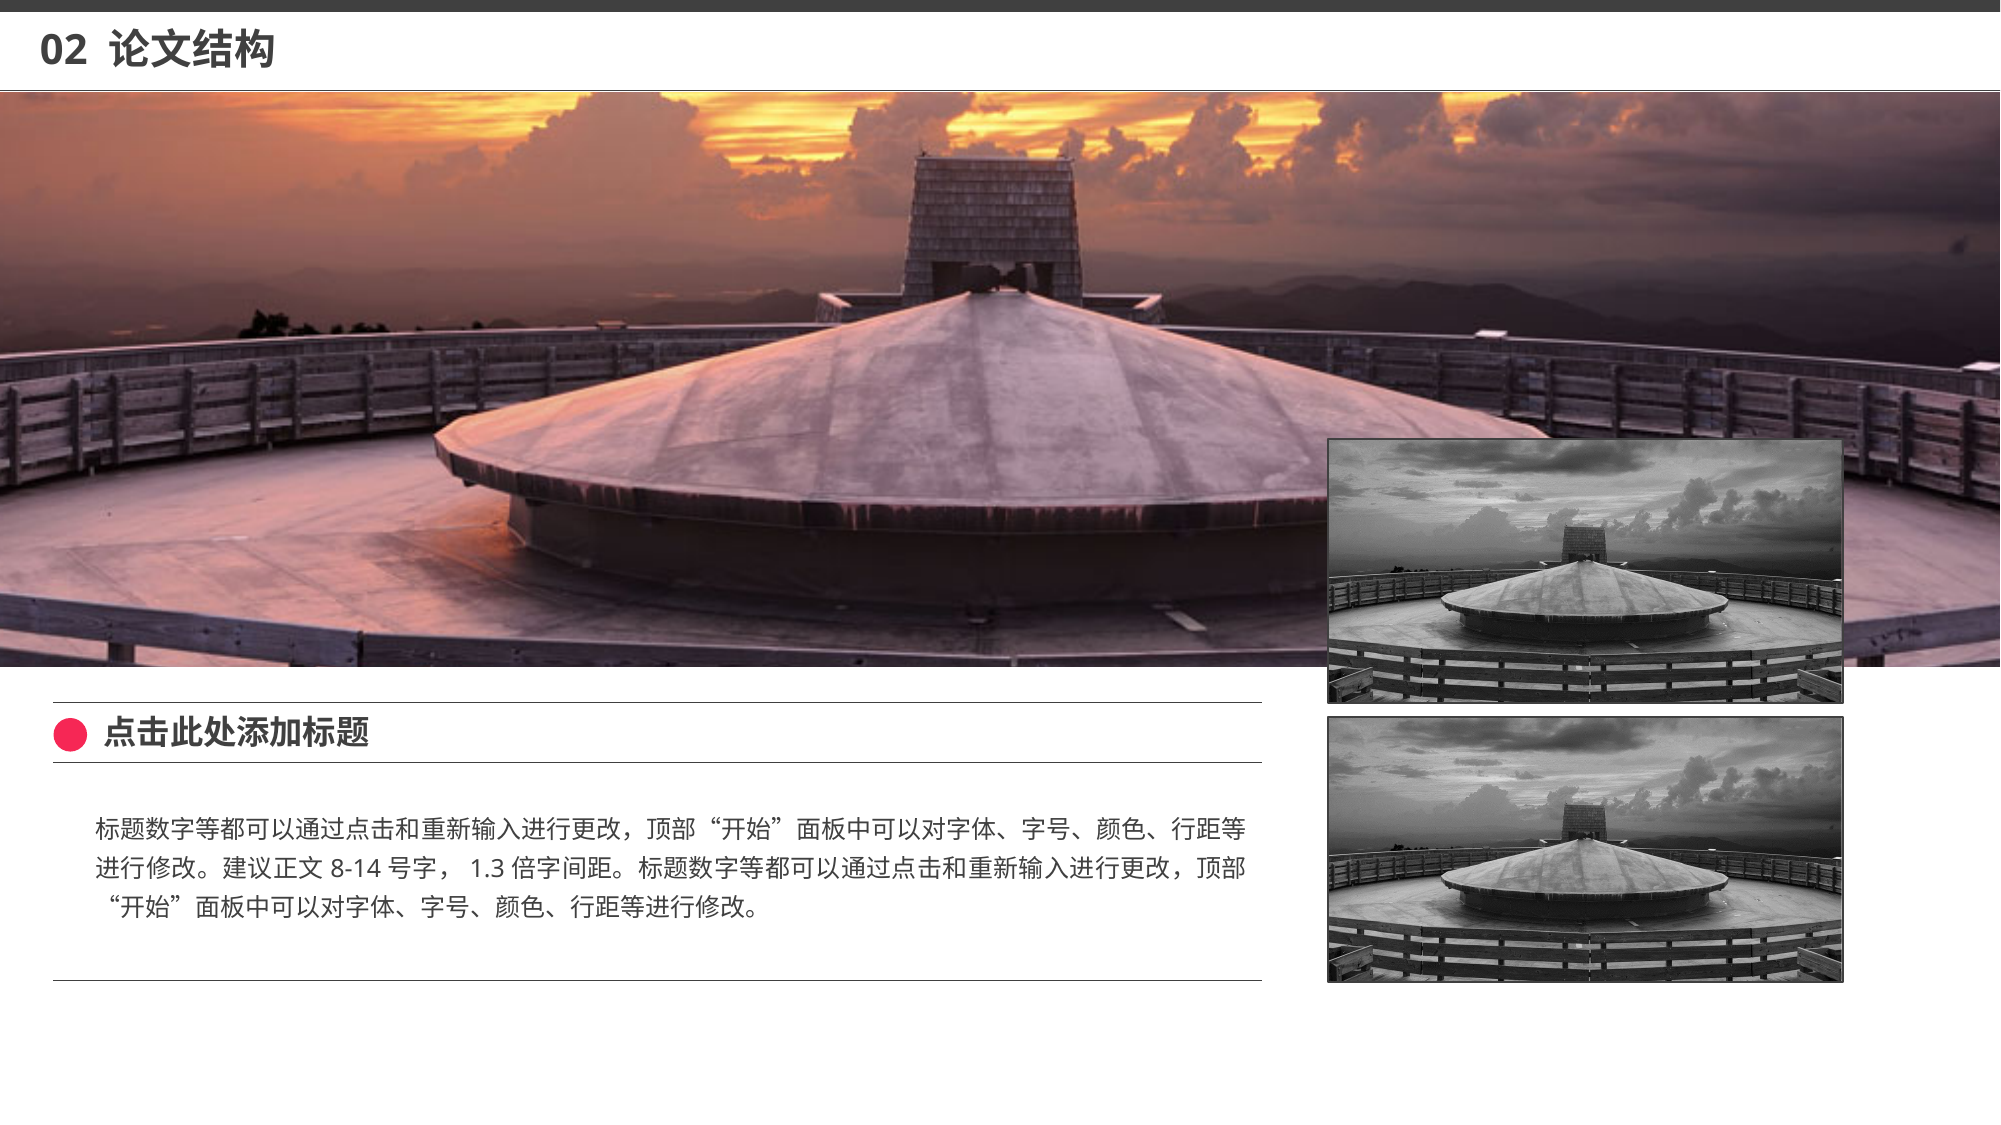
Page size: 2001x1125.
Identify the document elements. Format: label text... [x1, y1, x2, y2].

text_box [53, 702, 1263, 763]
picture [0, 92, 2000, 703]
picture [1328, 718, 1842, 981]
list 02 论文结构 [24, 21, 919, 81]
text_box 标题数字等都可以通过点击和重新输入进行更改，顶部“开始”面板中可以对字体、字号、颜色、行距等进行修改。建议正文8-14号字，1.3倍字间距。标题数字等都可以通过点击和重新输入进行更改，顶部“开始”面板中可以对字体、字号、颜色、行距等进行修改。 [80, 796, 1263, 929]
